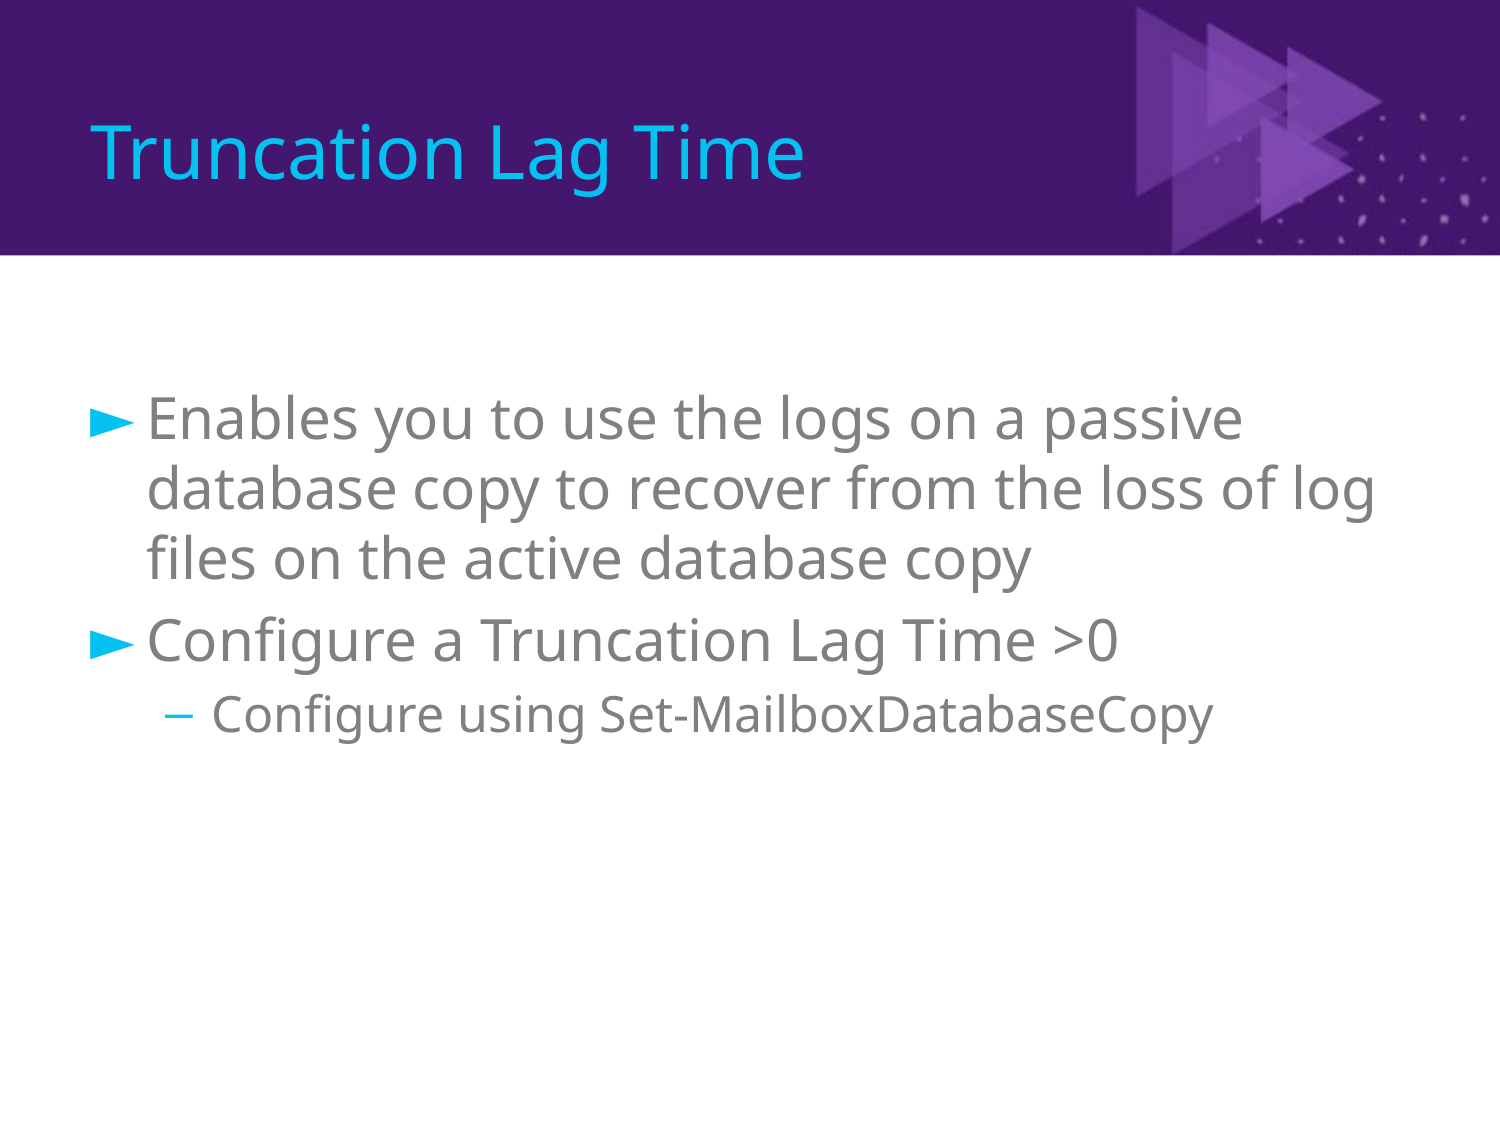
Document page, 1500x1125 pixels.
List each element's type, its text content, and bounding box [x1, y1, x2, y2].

list Enables you to use the logs on a passive database copy to recover from the loss of log files on the active database copy Configure a Truncation Lag Time >0 Configure using Set-MailboxDatabaseCopy [75, 373, 1425, 1005]
title Truncation Lag Time [75, 56, 1425, 244]
picture [0, 0, 1500, 255]
